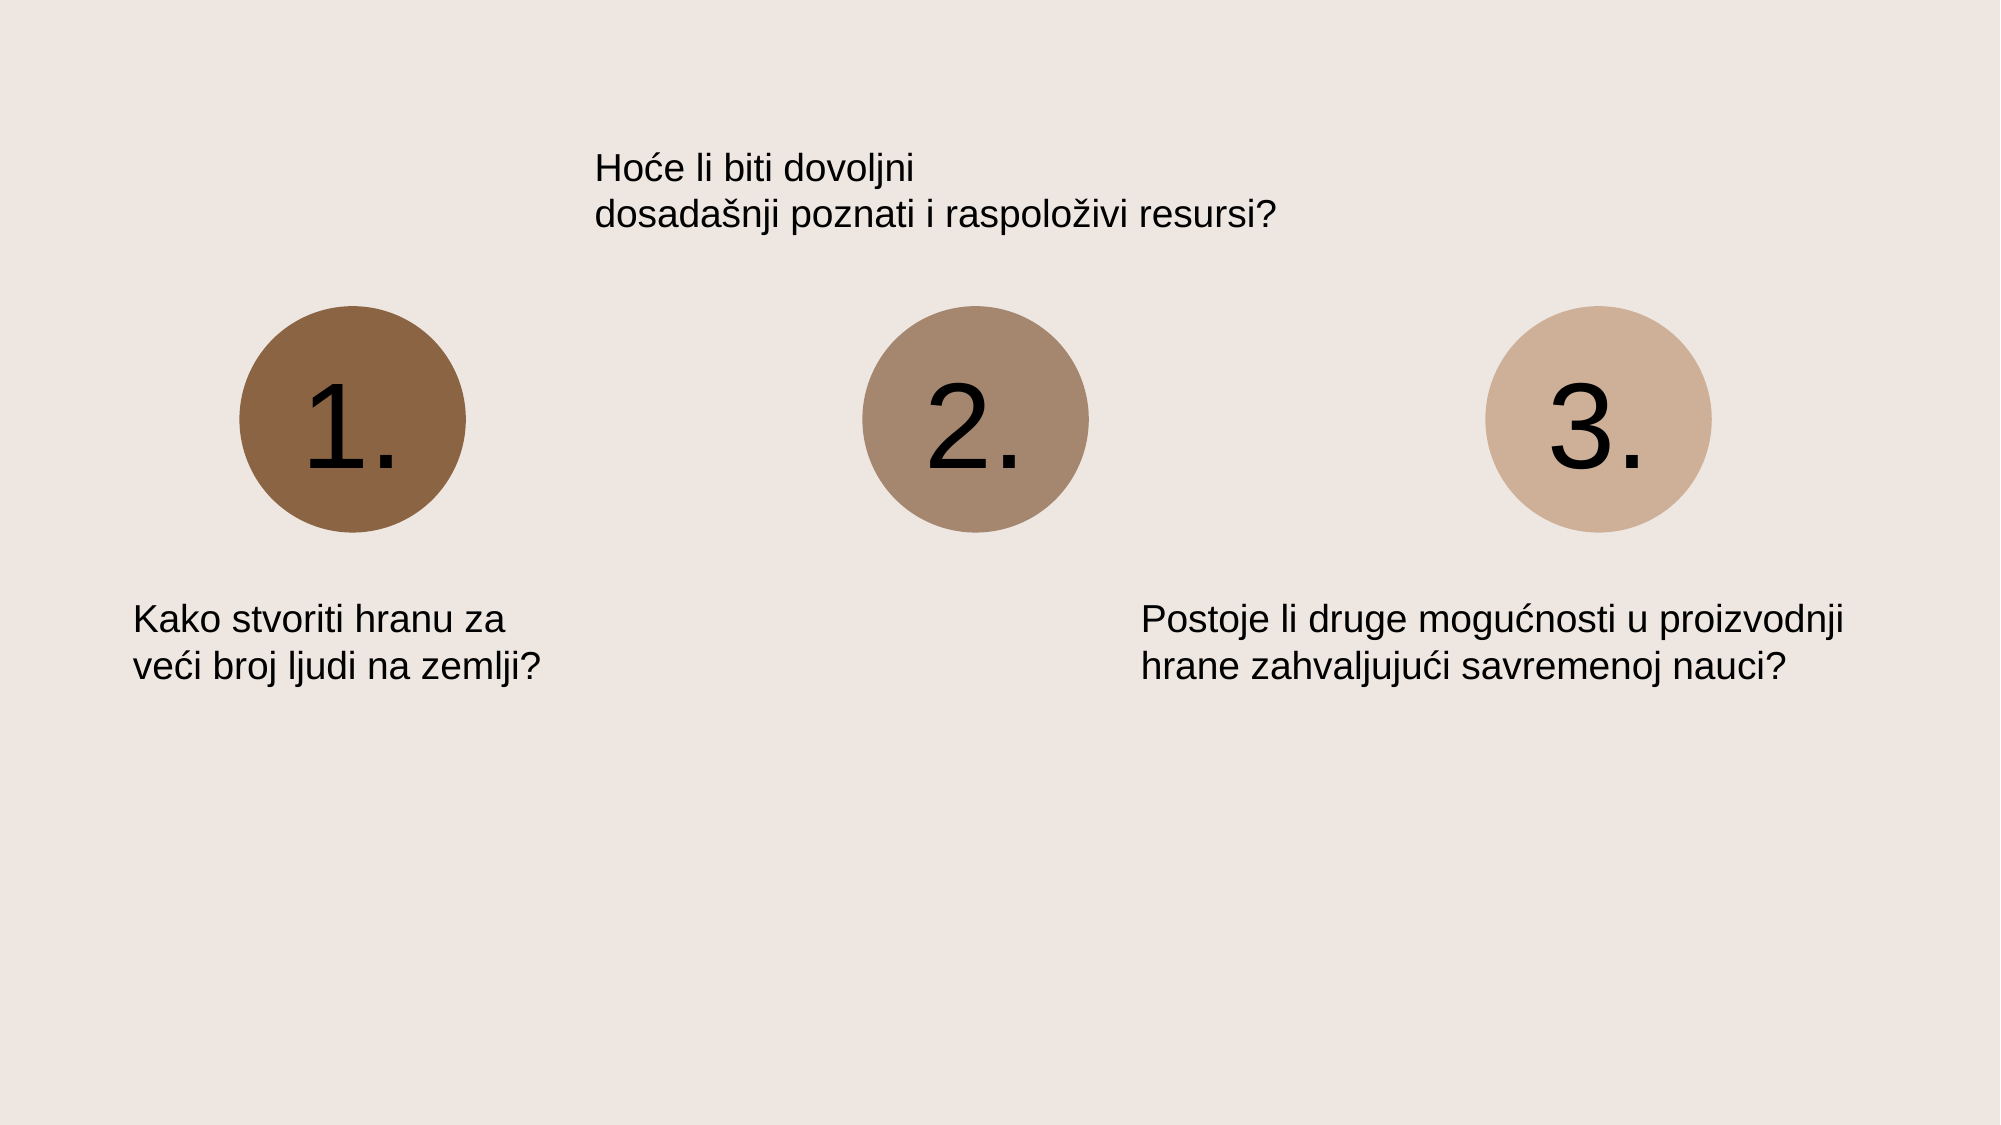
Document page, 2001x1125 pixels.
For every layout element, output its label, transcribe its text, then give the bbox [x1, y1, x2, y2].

text_box Hoće li biti dovoljni dosadašnji poznati i raspoloživi resursi? [579, 135, 1353, 244]
text_box 3. [1485, 306, 1712, 533]
text_box 2. [862, 306, 1089, 533]
text_box Postoje li druge mogućnosti u proizvodnji hrane zahvaljujući savremenoj nauci? [1126, 586, 1964, 695]
text_box Kako stvoriti hranu za veći broj ljudi na zemlji? [118, 586, 557, 695]
text_box 1. [239, 306, 466, 533]
